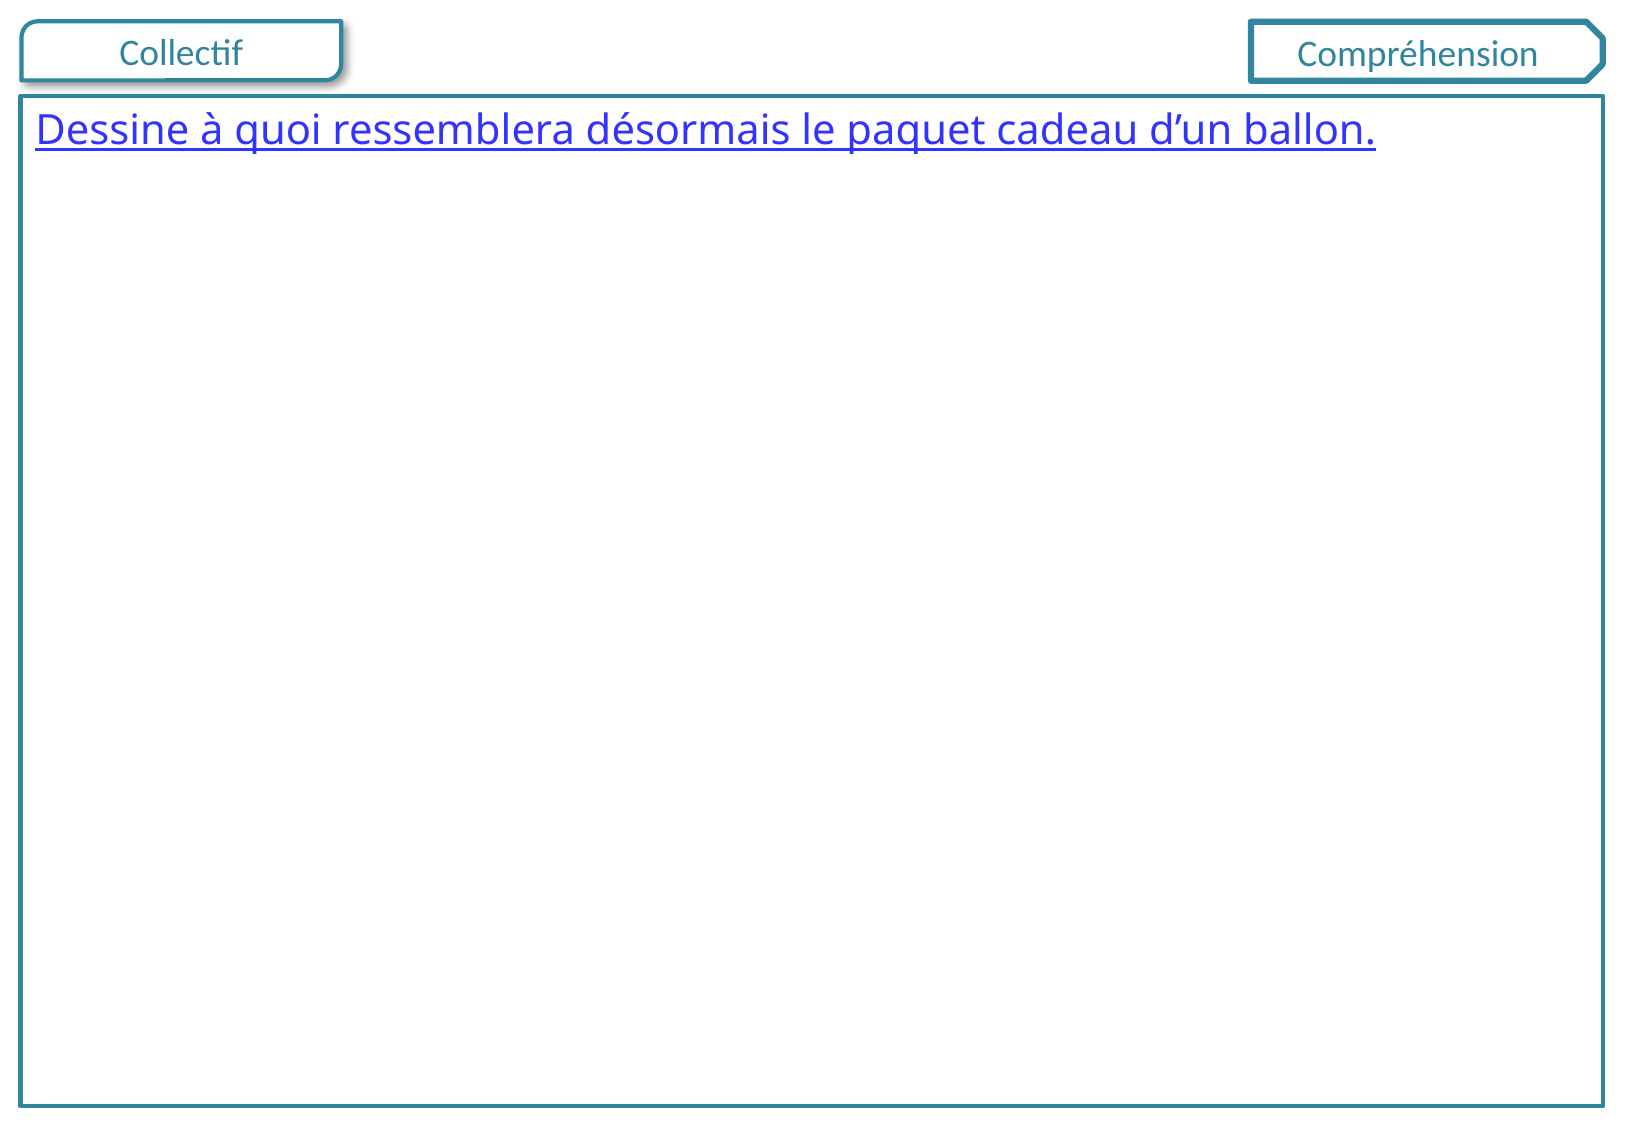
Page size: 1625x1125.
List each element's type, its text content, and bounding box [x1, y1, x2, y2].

list Dessine à quoi ressemblera désormais le paquet cadeau d’un ballon. [18, 94, 1605, 1108]
list Compréhension [1251, 21, 1585, 81]
